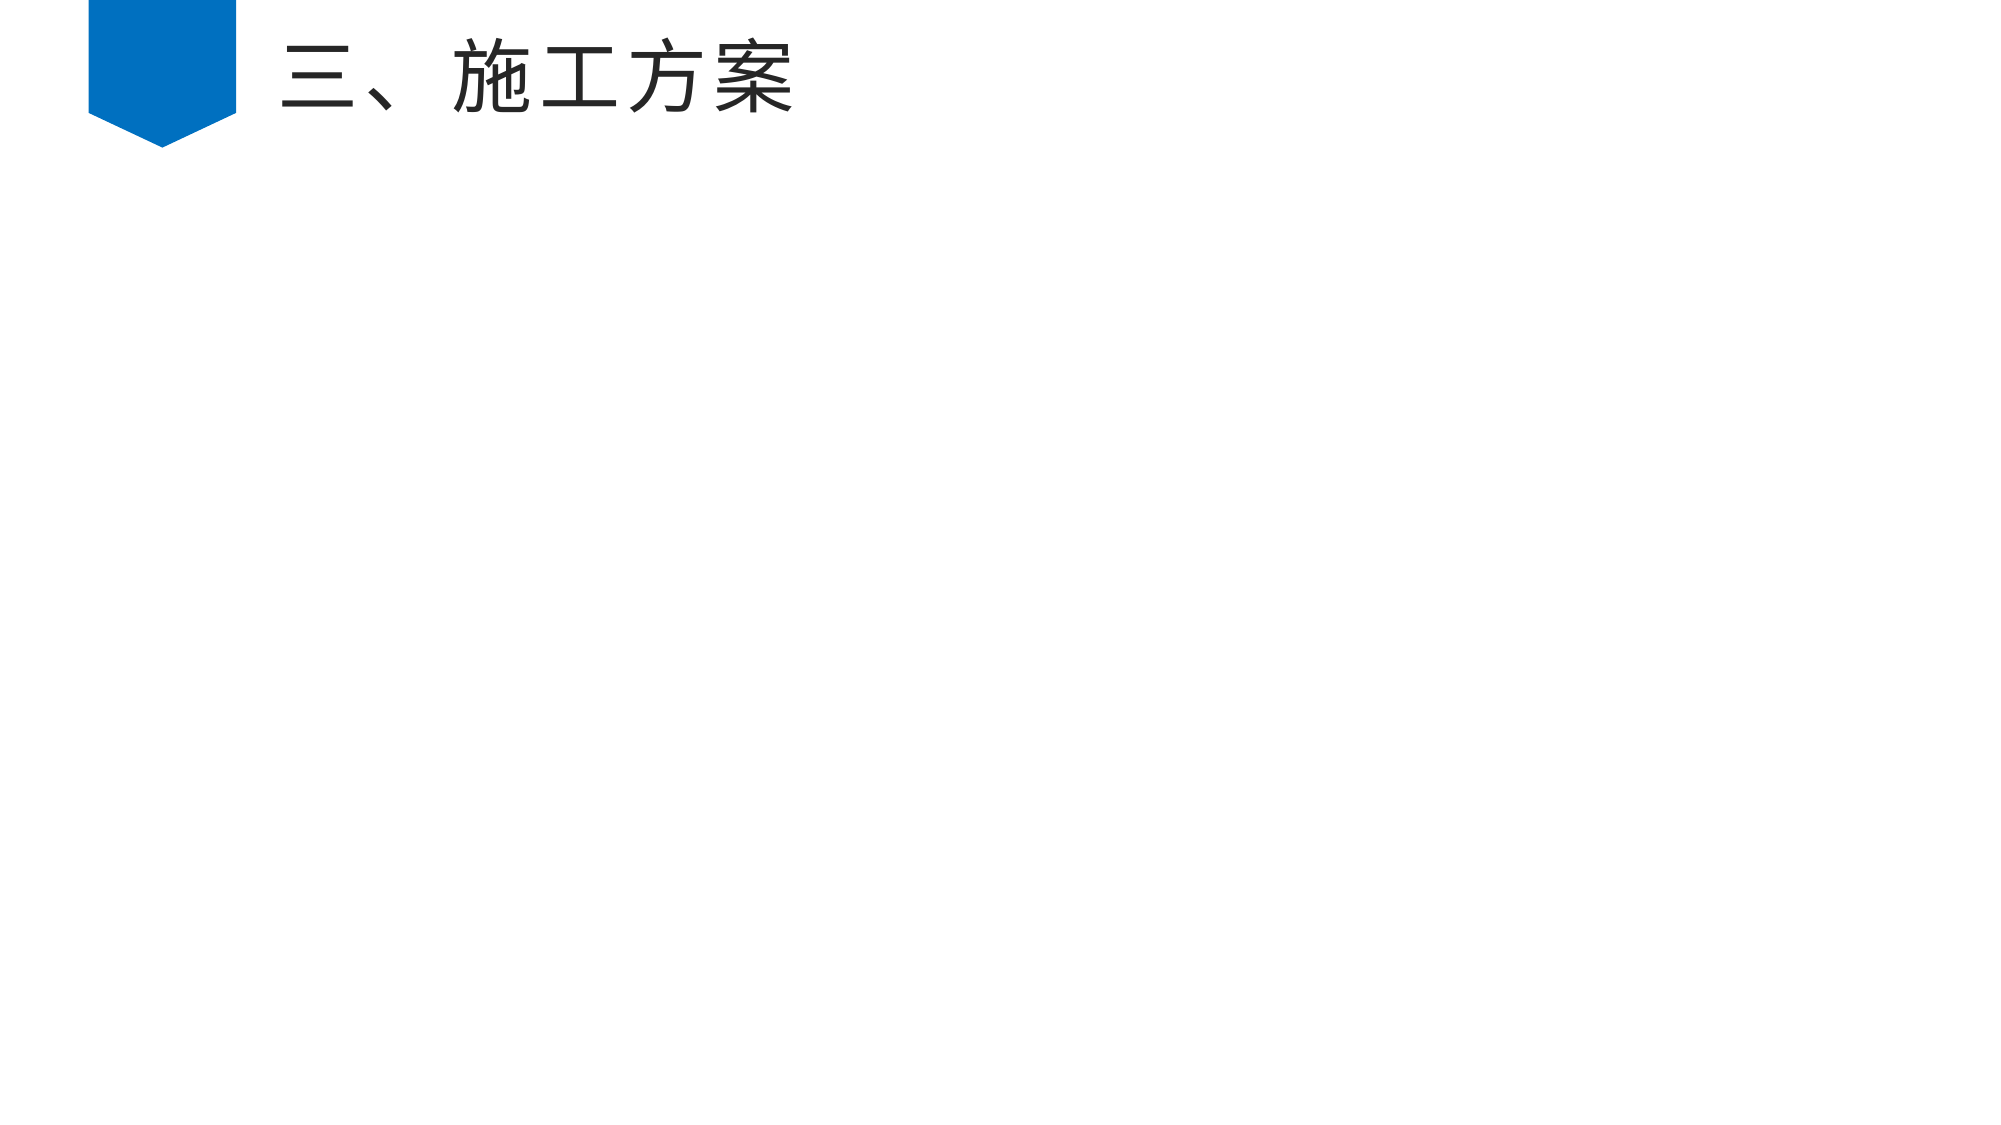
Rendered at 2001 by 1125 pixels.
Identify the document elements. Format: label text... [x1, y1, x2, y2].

text_box [87, 0, 238, 149]
title 三、施工方案 [262, 15, 1940, 132]
